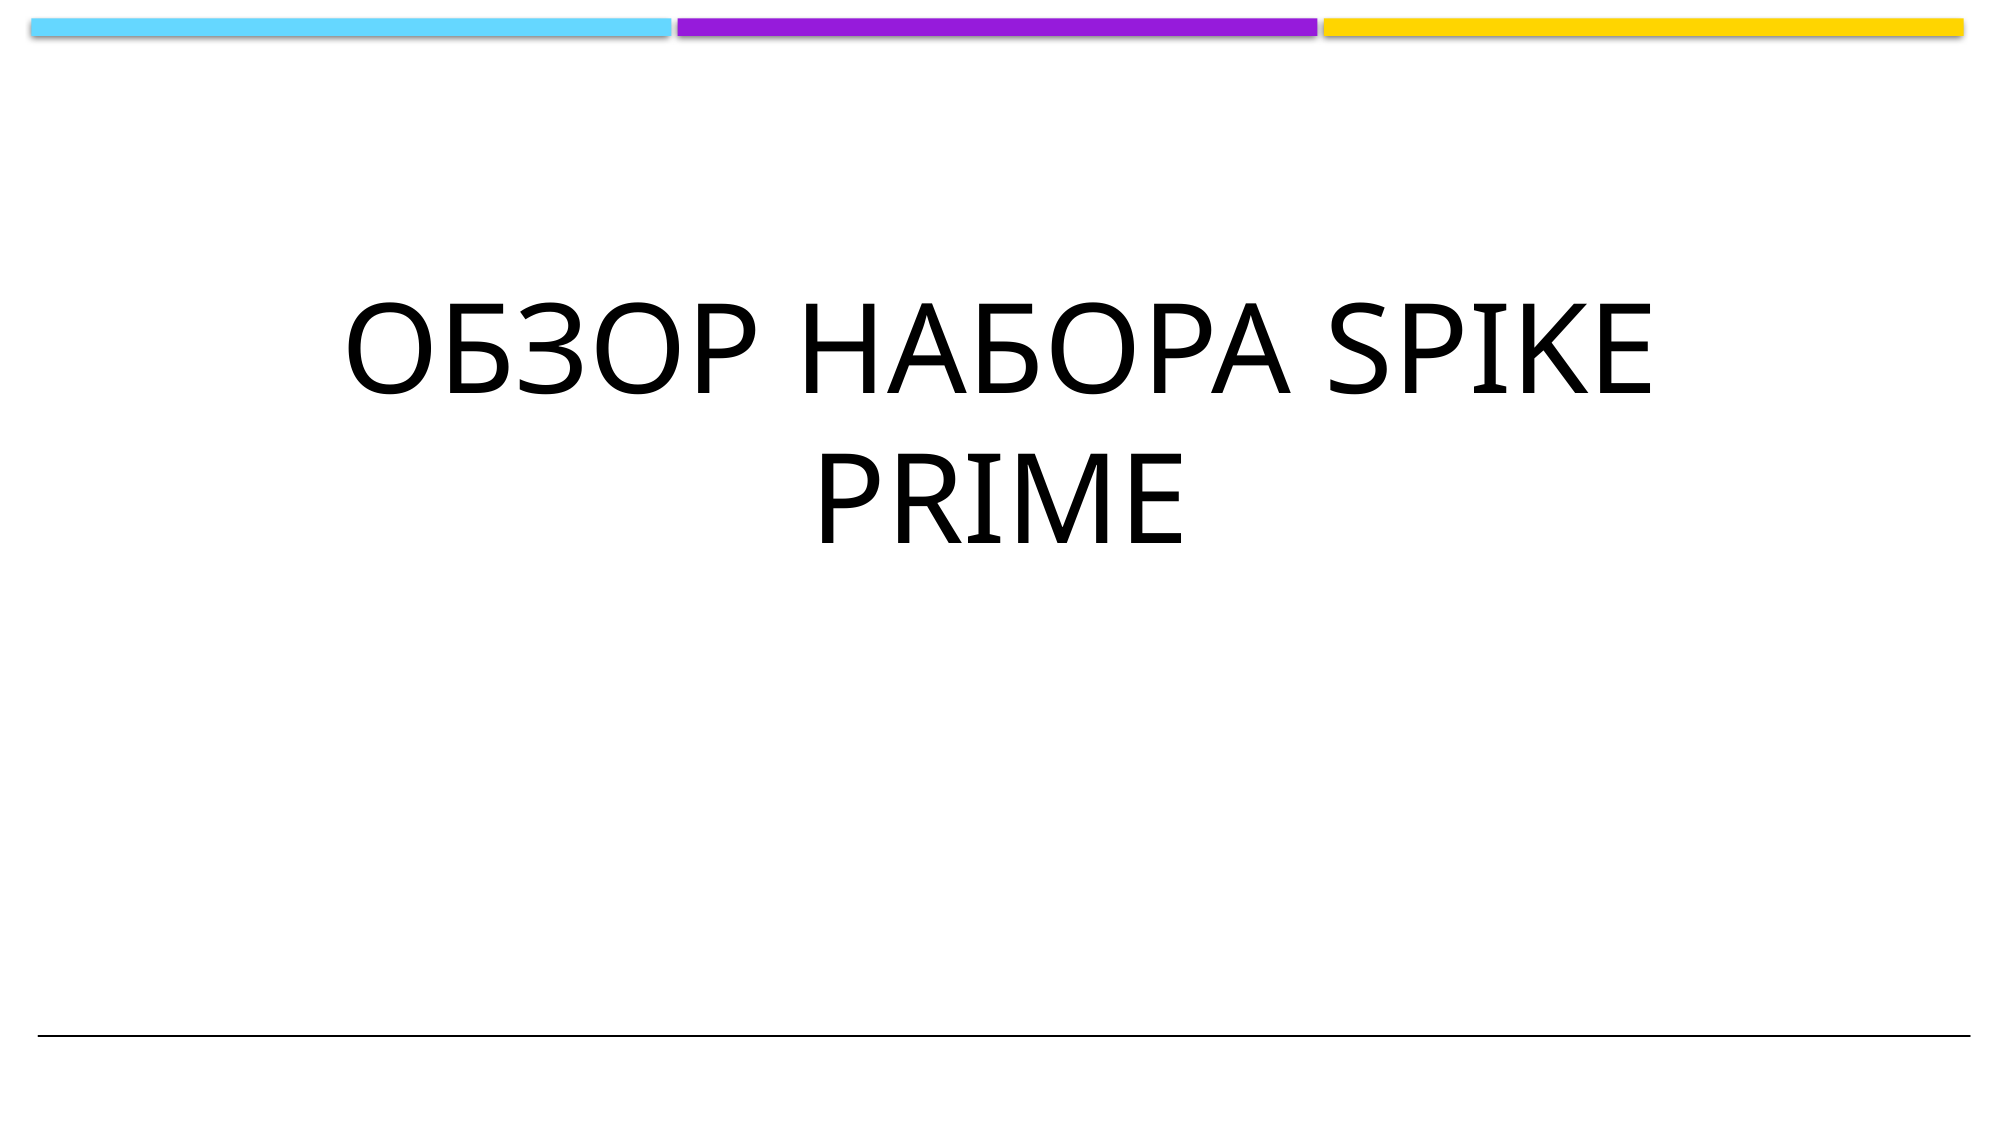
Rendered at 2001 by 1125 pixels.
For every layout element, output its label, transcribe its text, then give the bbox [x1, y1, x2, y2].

title Обзор набора spike prime [249, 184, 1750, 576]
